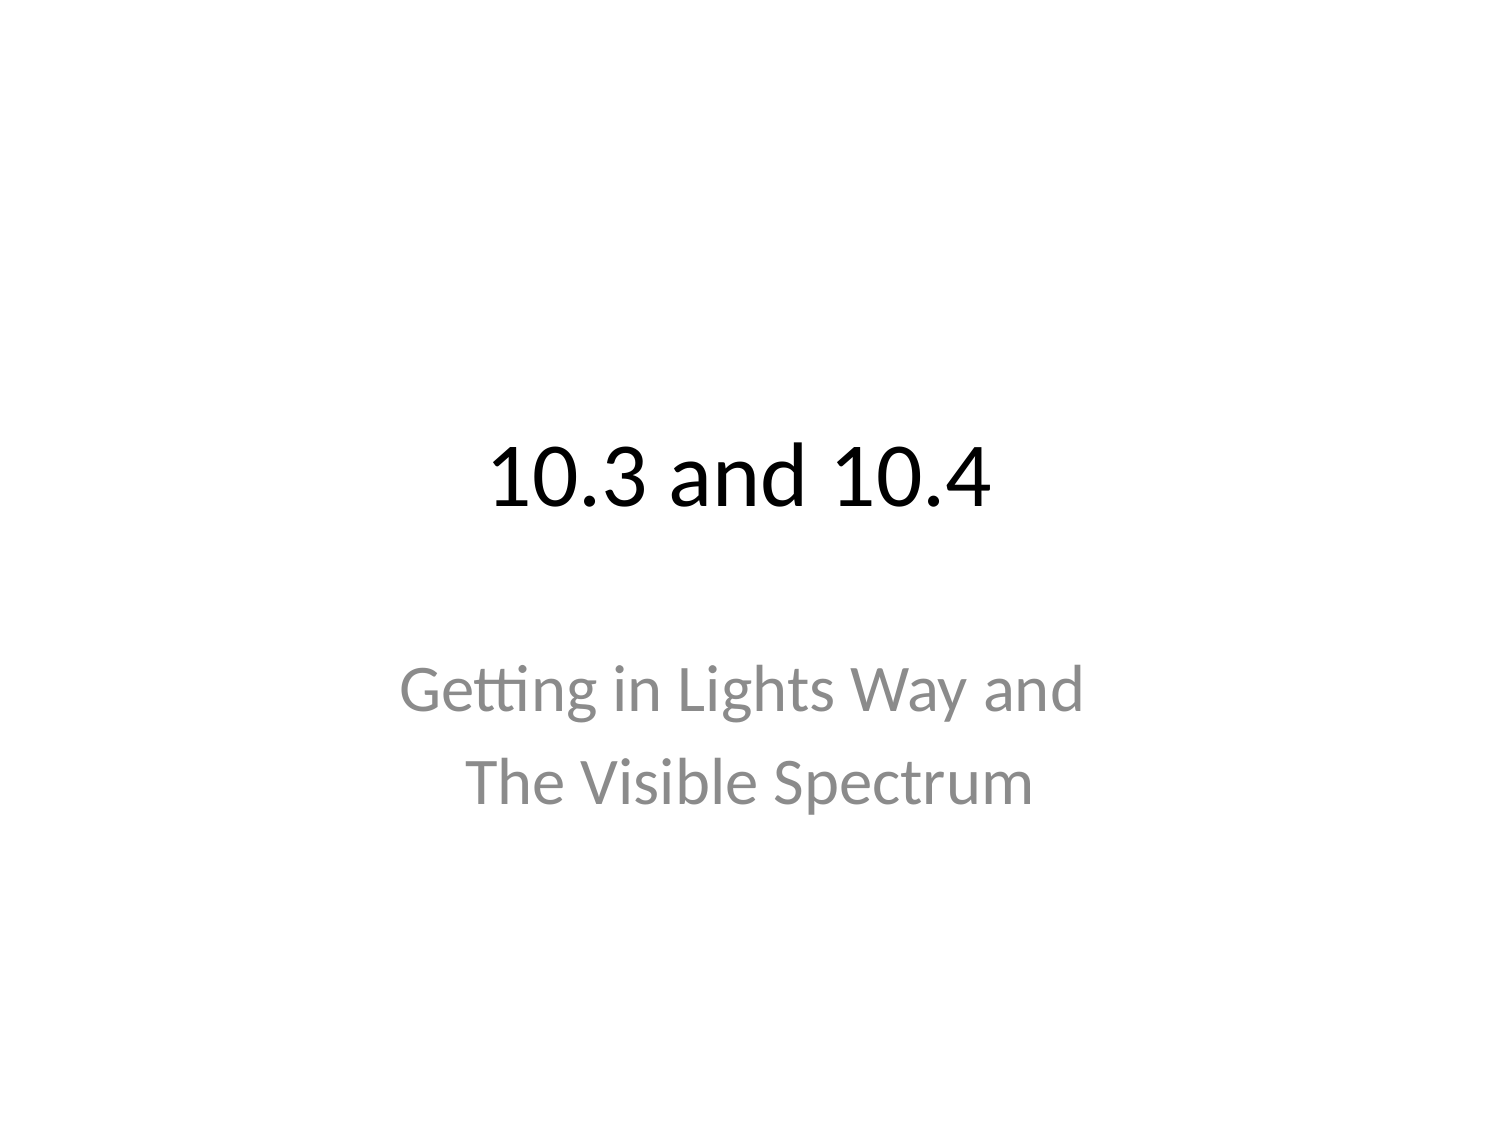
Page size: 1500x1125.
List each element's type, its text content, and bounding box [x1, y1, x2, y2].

subtitle Getting in Lights Way and The Visible Spectrum [225, 637, 1275, 925]
title 10.3 and 10.4 [112, 349, 1388, 591]
